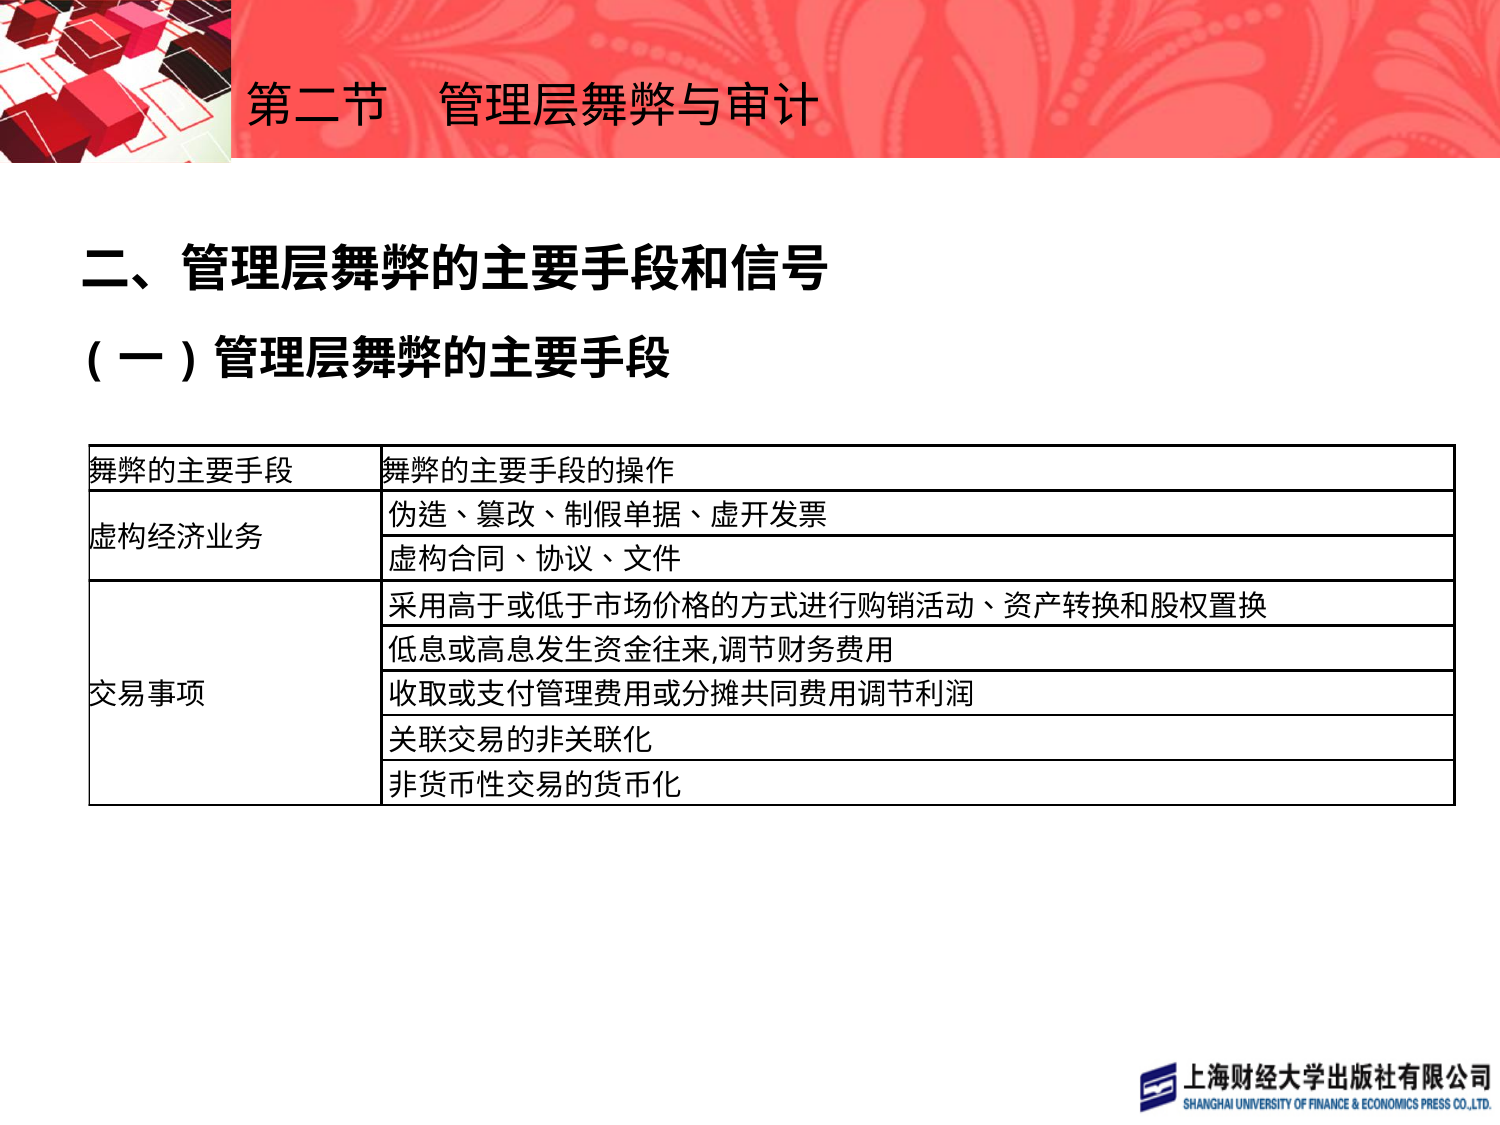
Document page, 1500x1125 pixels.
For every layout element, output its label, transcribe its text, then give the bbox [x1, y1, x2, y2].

picture [88, 444, 1500, 857]
title 第二节 管理层舞弊与审计 [230, 45, 1461, 161]
picture [1139, 1058, 1495, 1118]
list 二、管理层舞弊的主要手段和信号 (一)管理层舞弊的主要手段 [64, 208, 1425, 1047]
